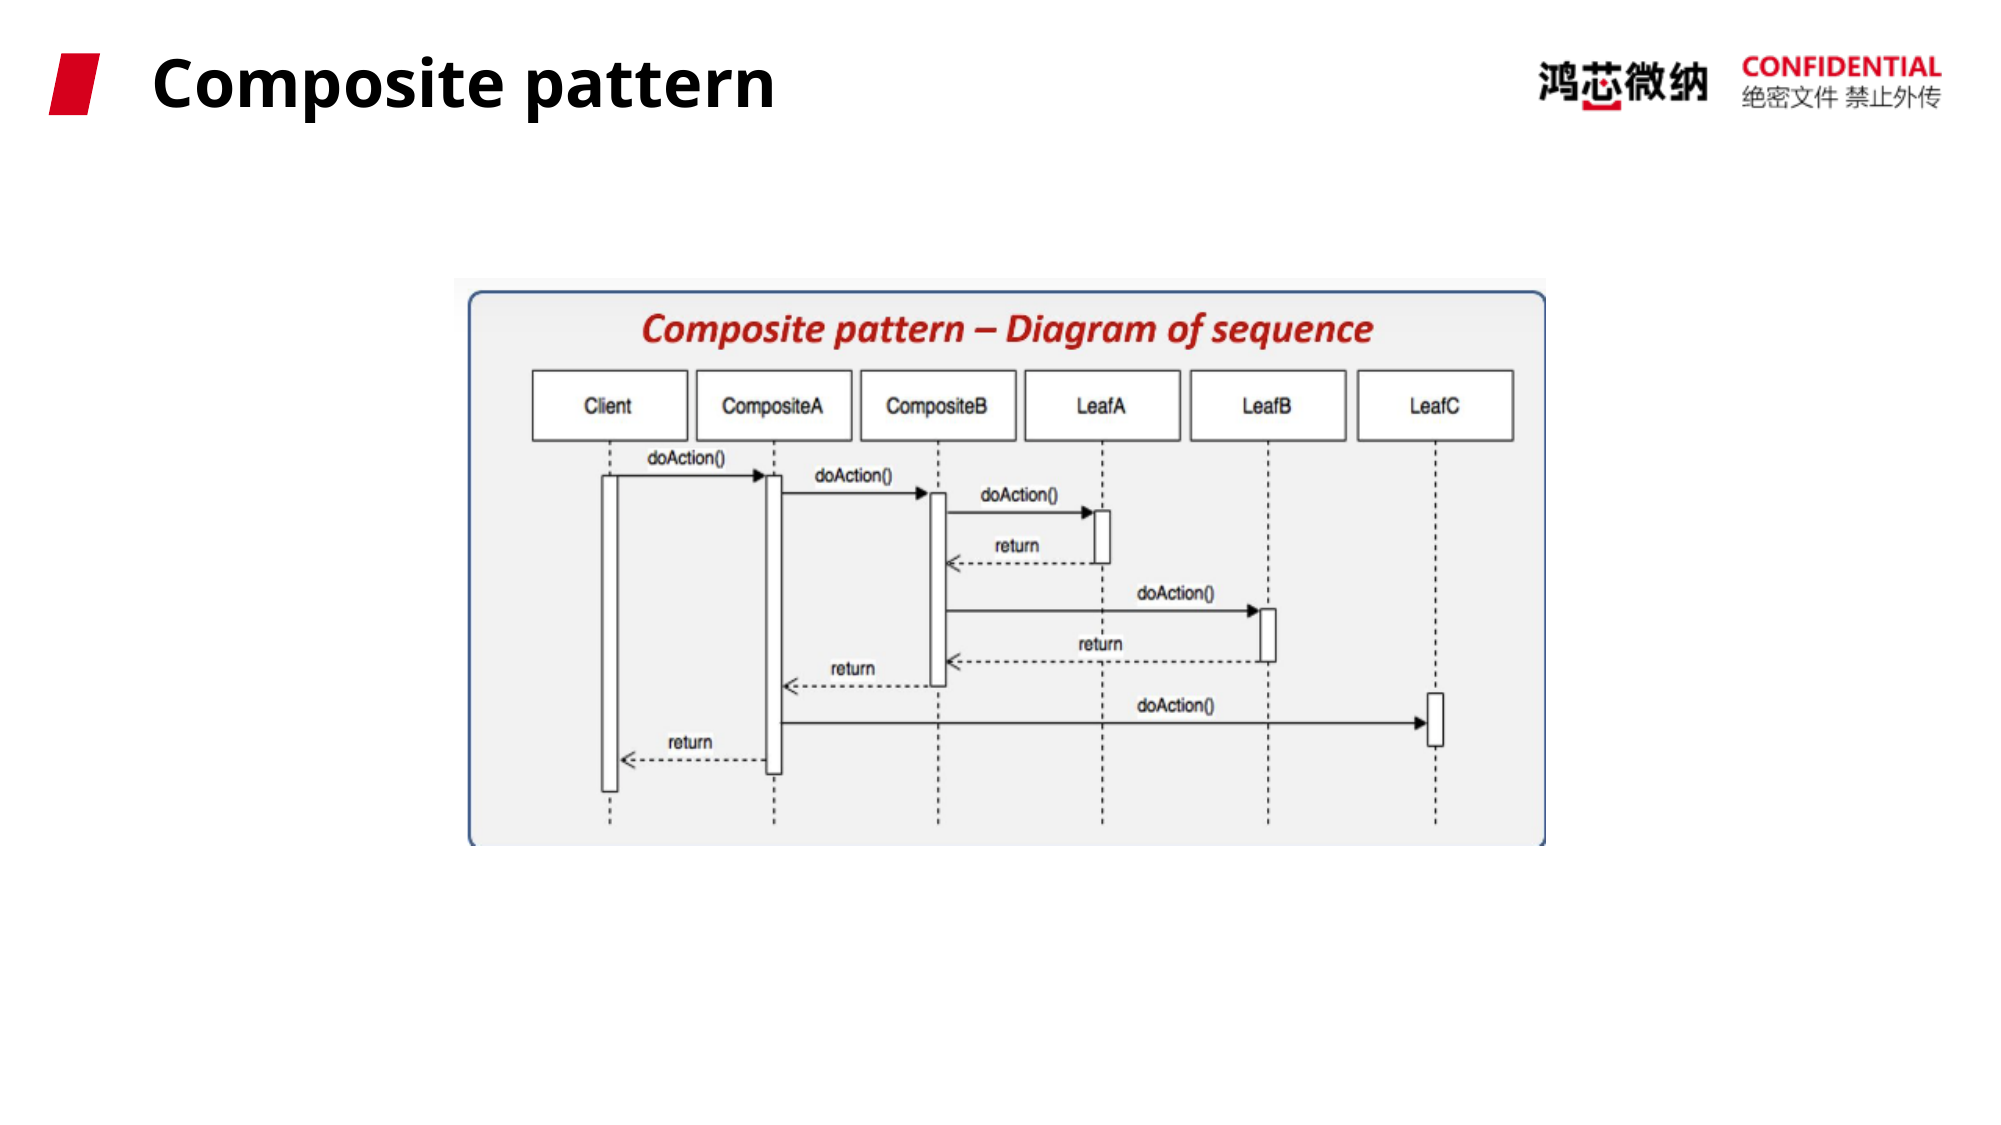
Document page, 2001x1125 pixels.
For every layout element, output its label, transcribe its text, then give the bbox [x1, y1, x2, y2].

picture [454, 0, 1981, 846]
title Composite pattern [136, 0, 1862, 195]
